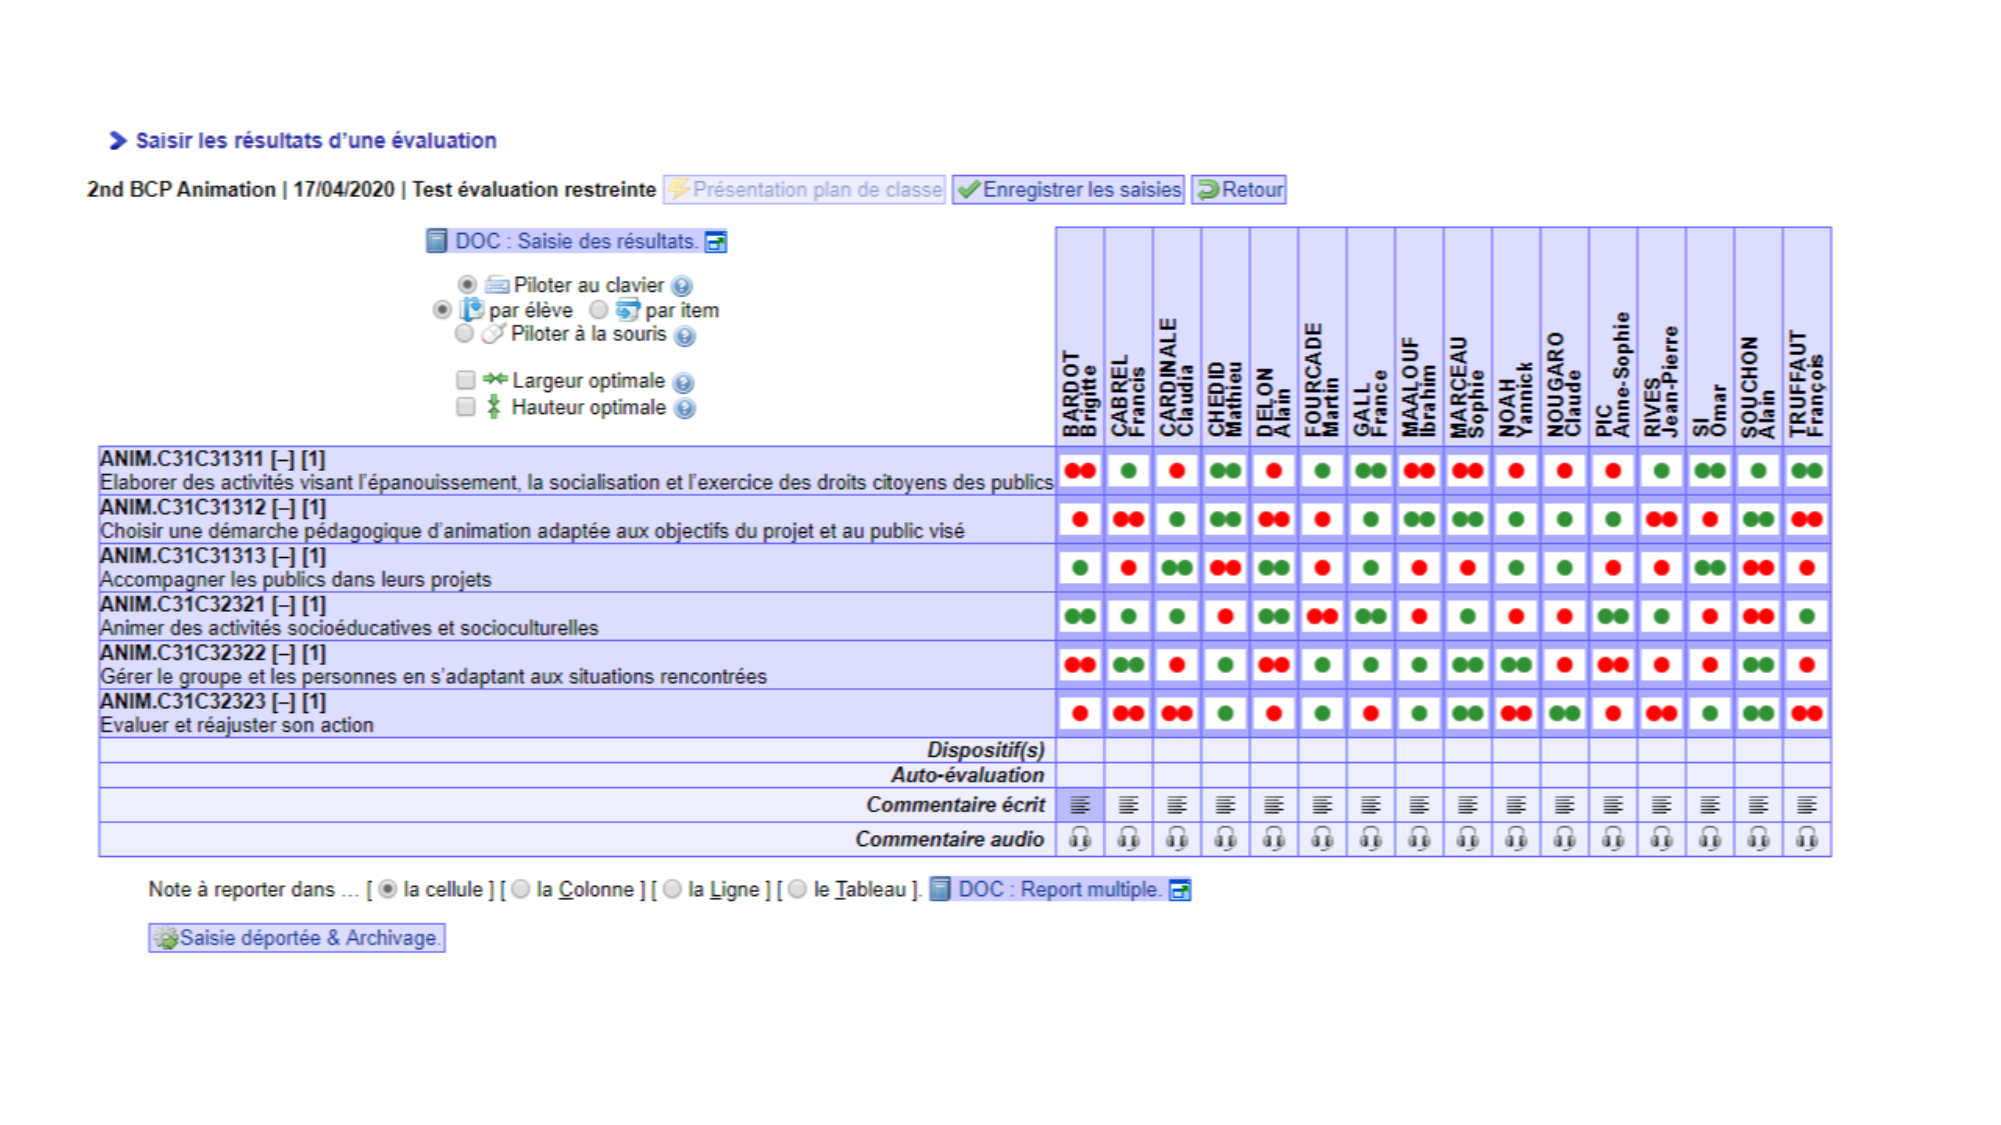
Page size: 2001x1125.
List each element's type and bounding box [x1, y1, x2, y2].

picture [34, 114, 1966, 1011]
